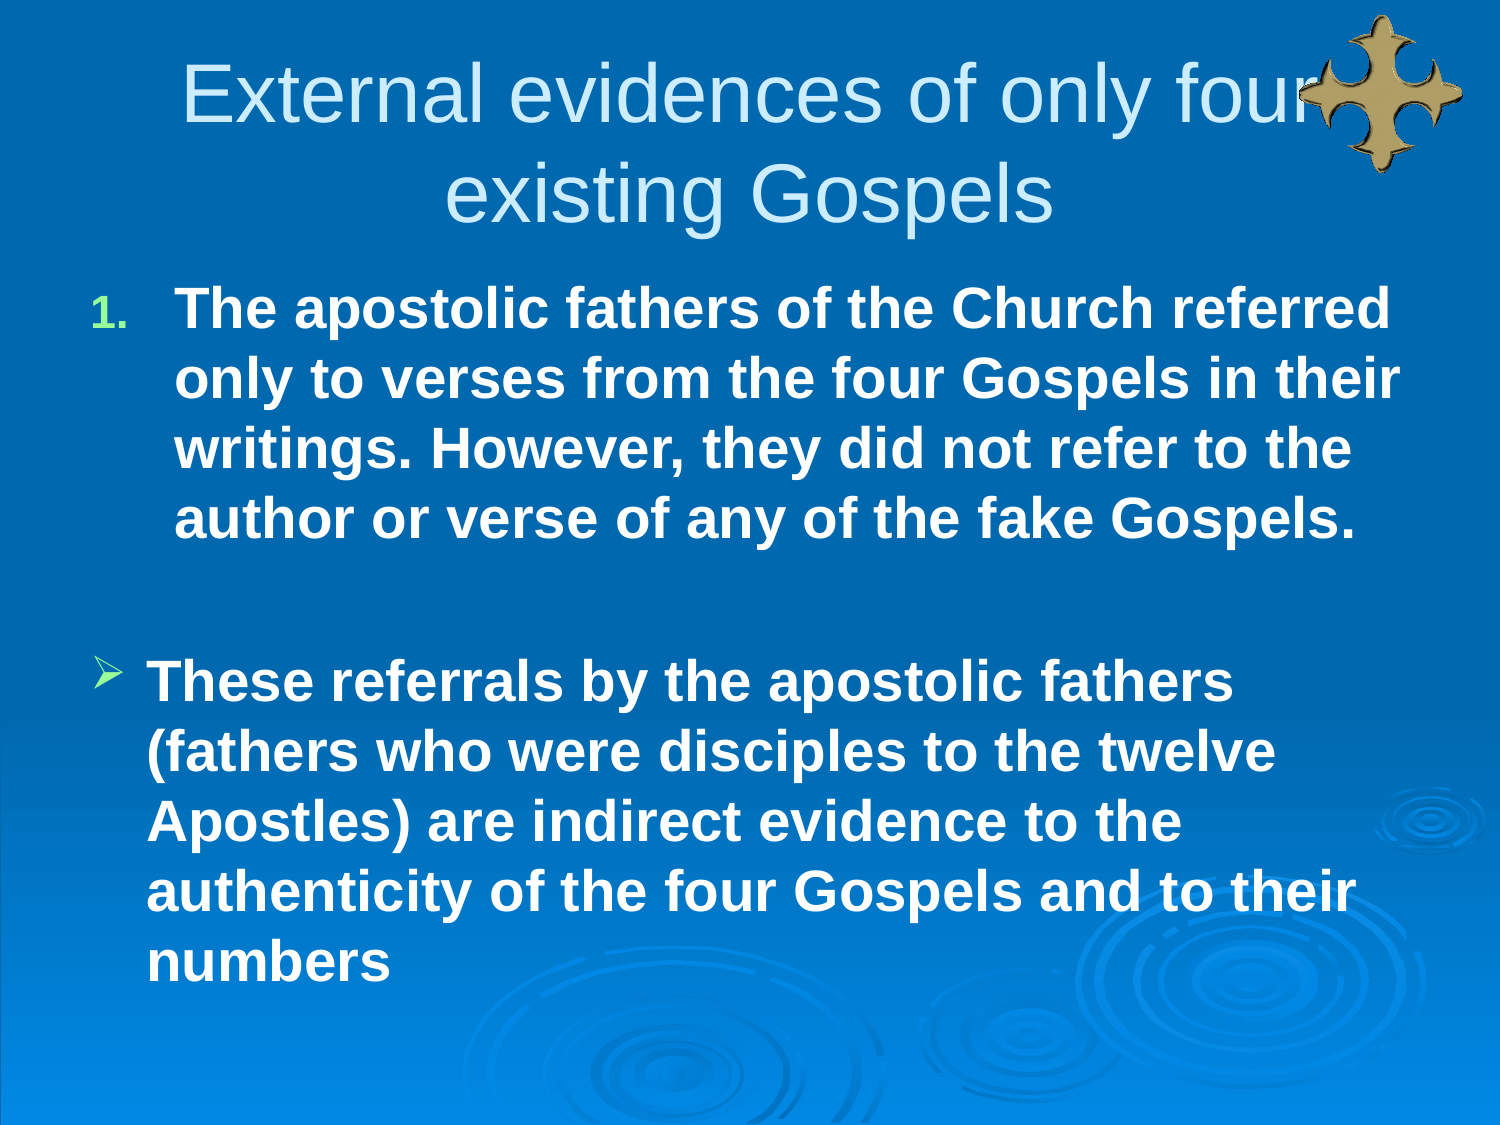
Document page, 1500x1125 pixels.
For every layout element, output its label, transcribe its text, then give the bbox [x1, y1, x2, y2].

list The apostolic fathers of the Church referred only to verses from the four Gospels in their writings. However, they did not refer to the author or verse of any of the fake Gospels. These referrals by the apostolic fathers (fathers who were disciples to the twelve Apostles) are indirect evidence to the authenticity of the four Gospels and to their numbers [74, 262, 1426, 1006]
picture [1293, 0, 1471, 188]
title External evidences of only four existing Gospels [74, 45, 1426, 233]
